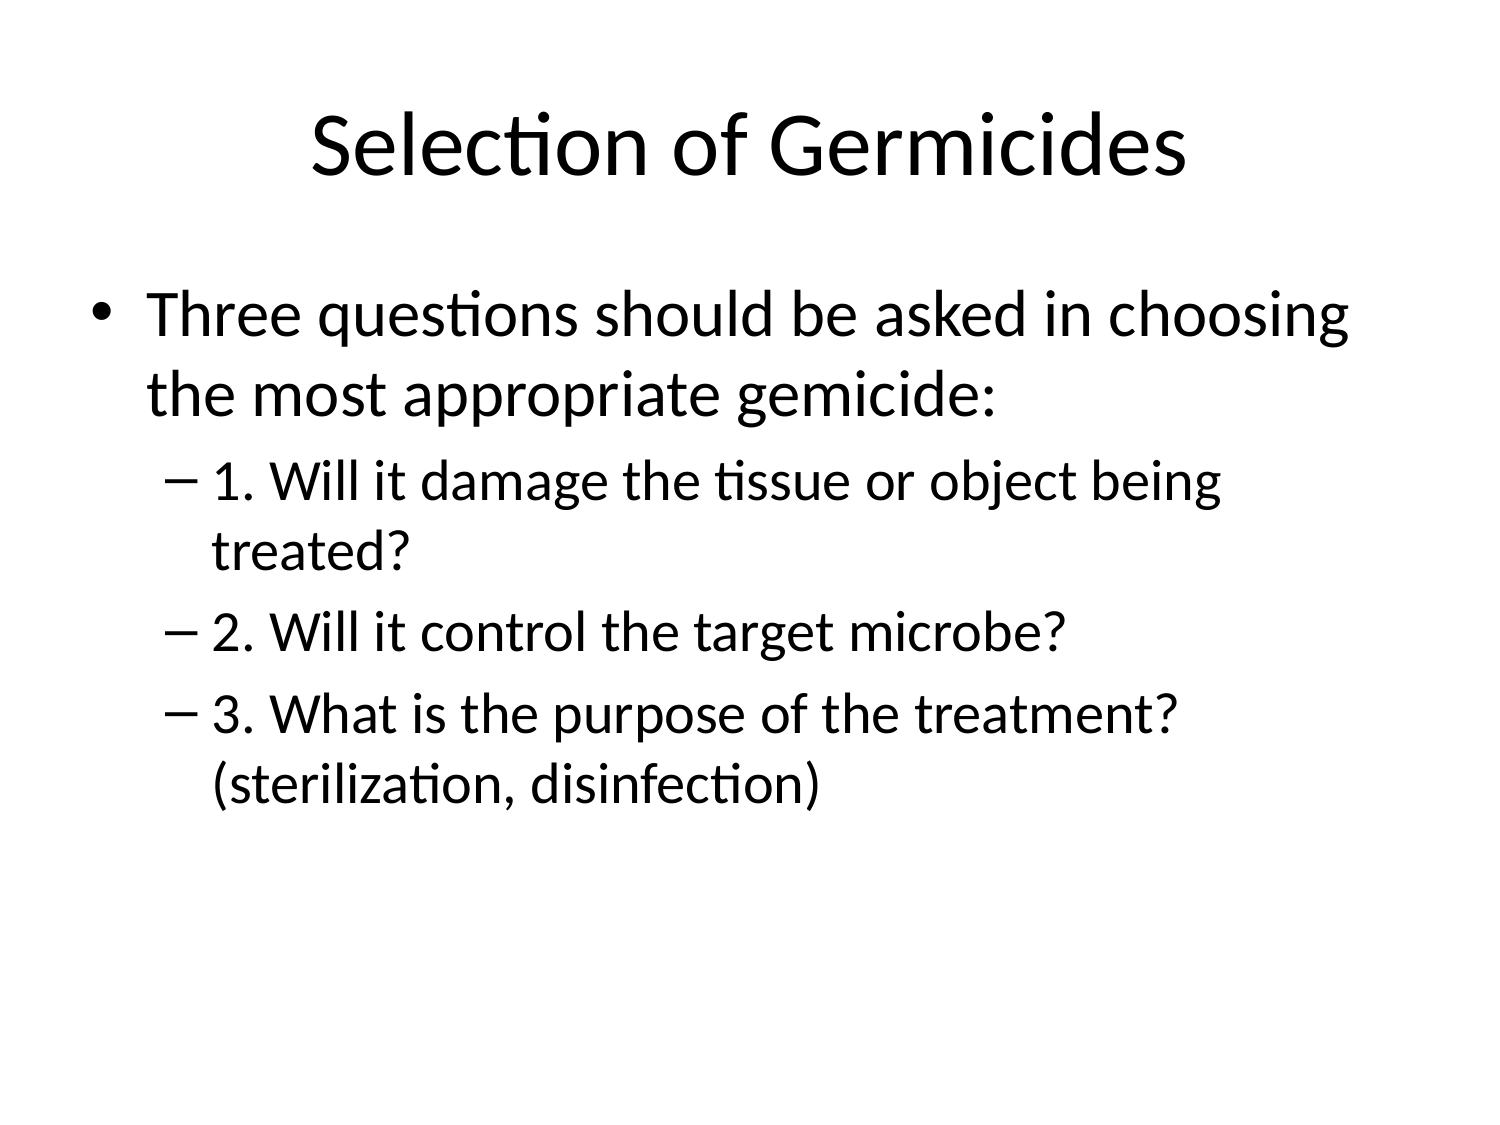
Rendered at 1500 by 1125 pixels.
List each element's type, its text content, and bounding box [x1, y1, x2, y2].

list Three questions should be asked in choosing the most appropriate gemicide: 1. Will it damage the tissue or object being treated? 2. Will it control the target microbe? 3. What is the purpose of the treatment? (sterilization, disinfection) [75, 262, 1425, 1005]
title Selection of Germicides [75, 45, 1425, 233]
